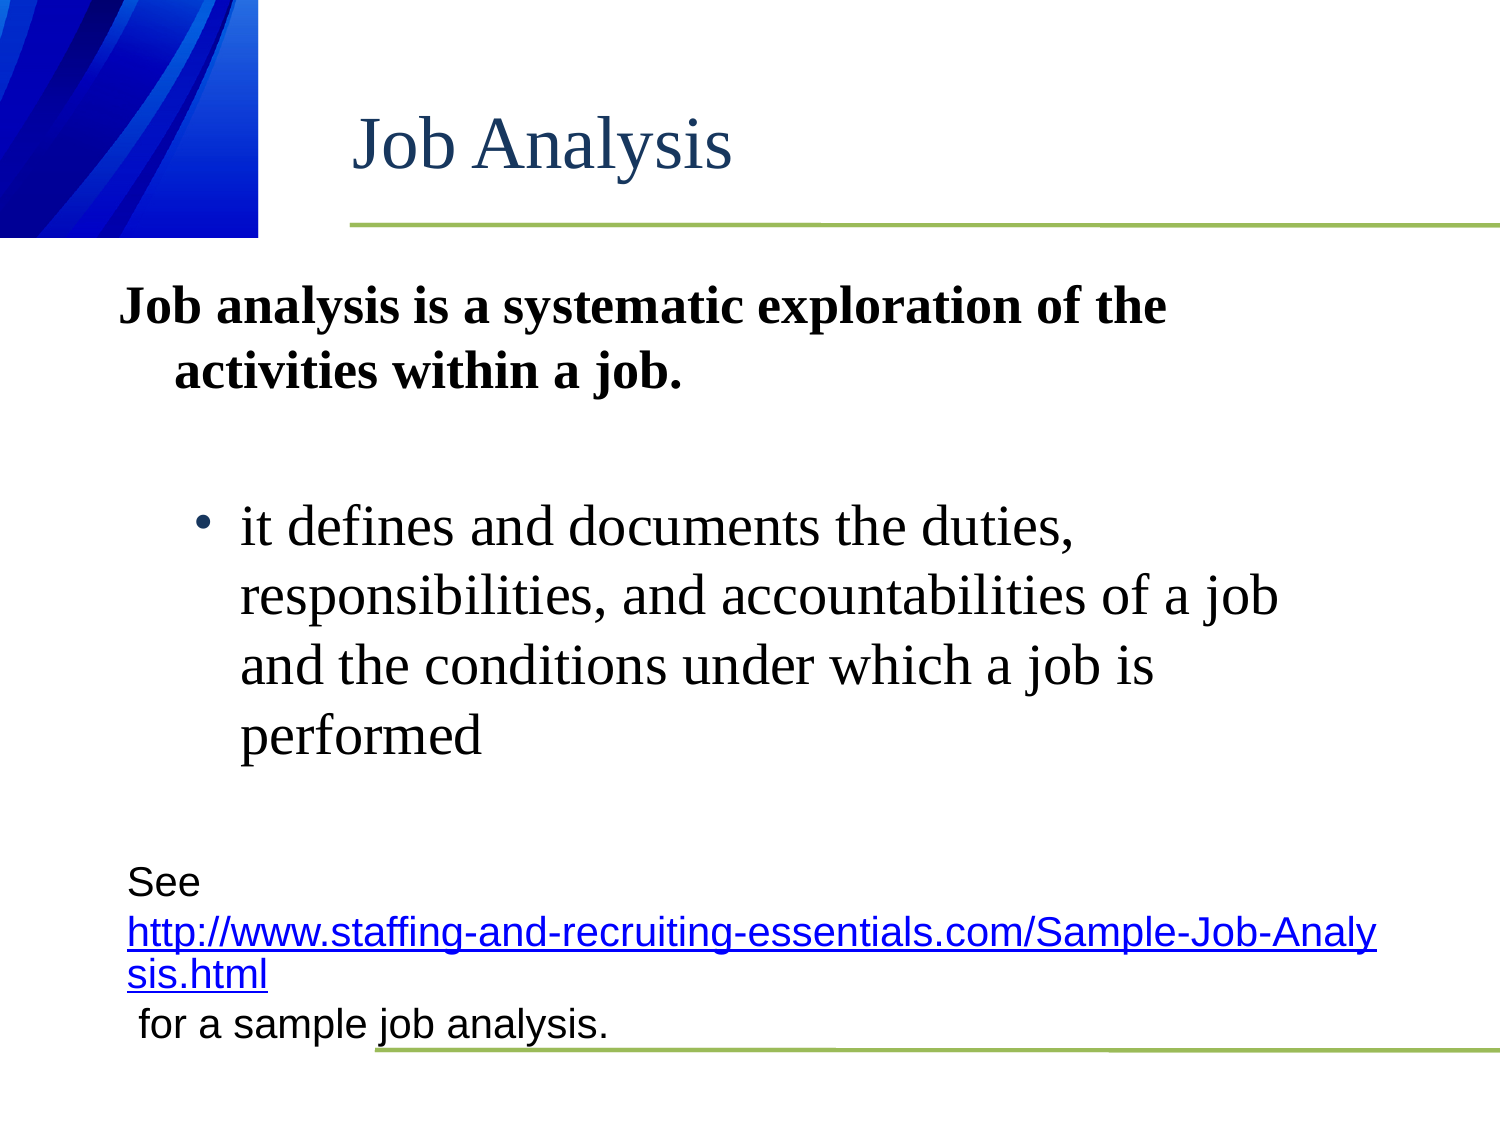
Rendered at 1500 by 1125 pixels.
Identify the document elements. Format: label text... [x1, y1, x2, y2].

text_box Job analysis is a systematic exploration of the activities within a job. it defines and documents the duties, responsibilities, and accountabilities of a job and the conditions under which a job is performed [103, 261, 1341, 775]
picture [0, 0, 259, 238]
text_box See http://www.staffing-and-recruiting-essentials.com/Sample-Job-Analysis.html for a sample job analysis. [111, 847, 1396, 963]
title Job Analysis [337, 45, 1425, 233]
slide_number [1074, 1042, 1425, 1103]
